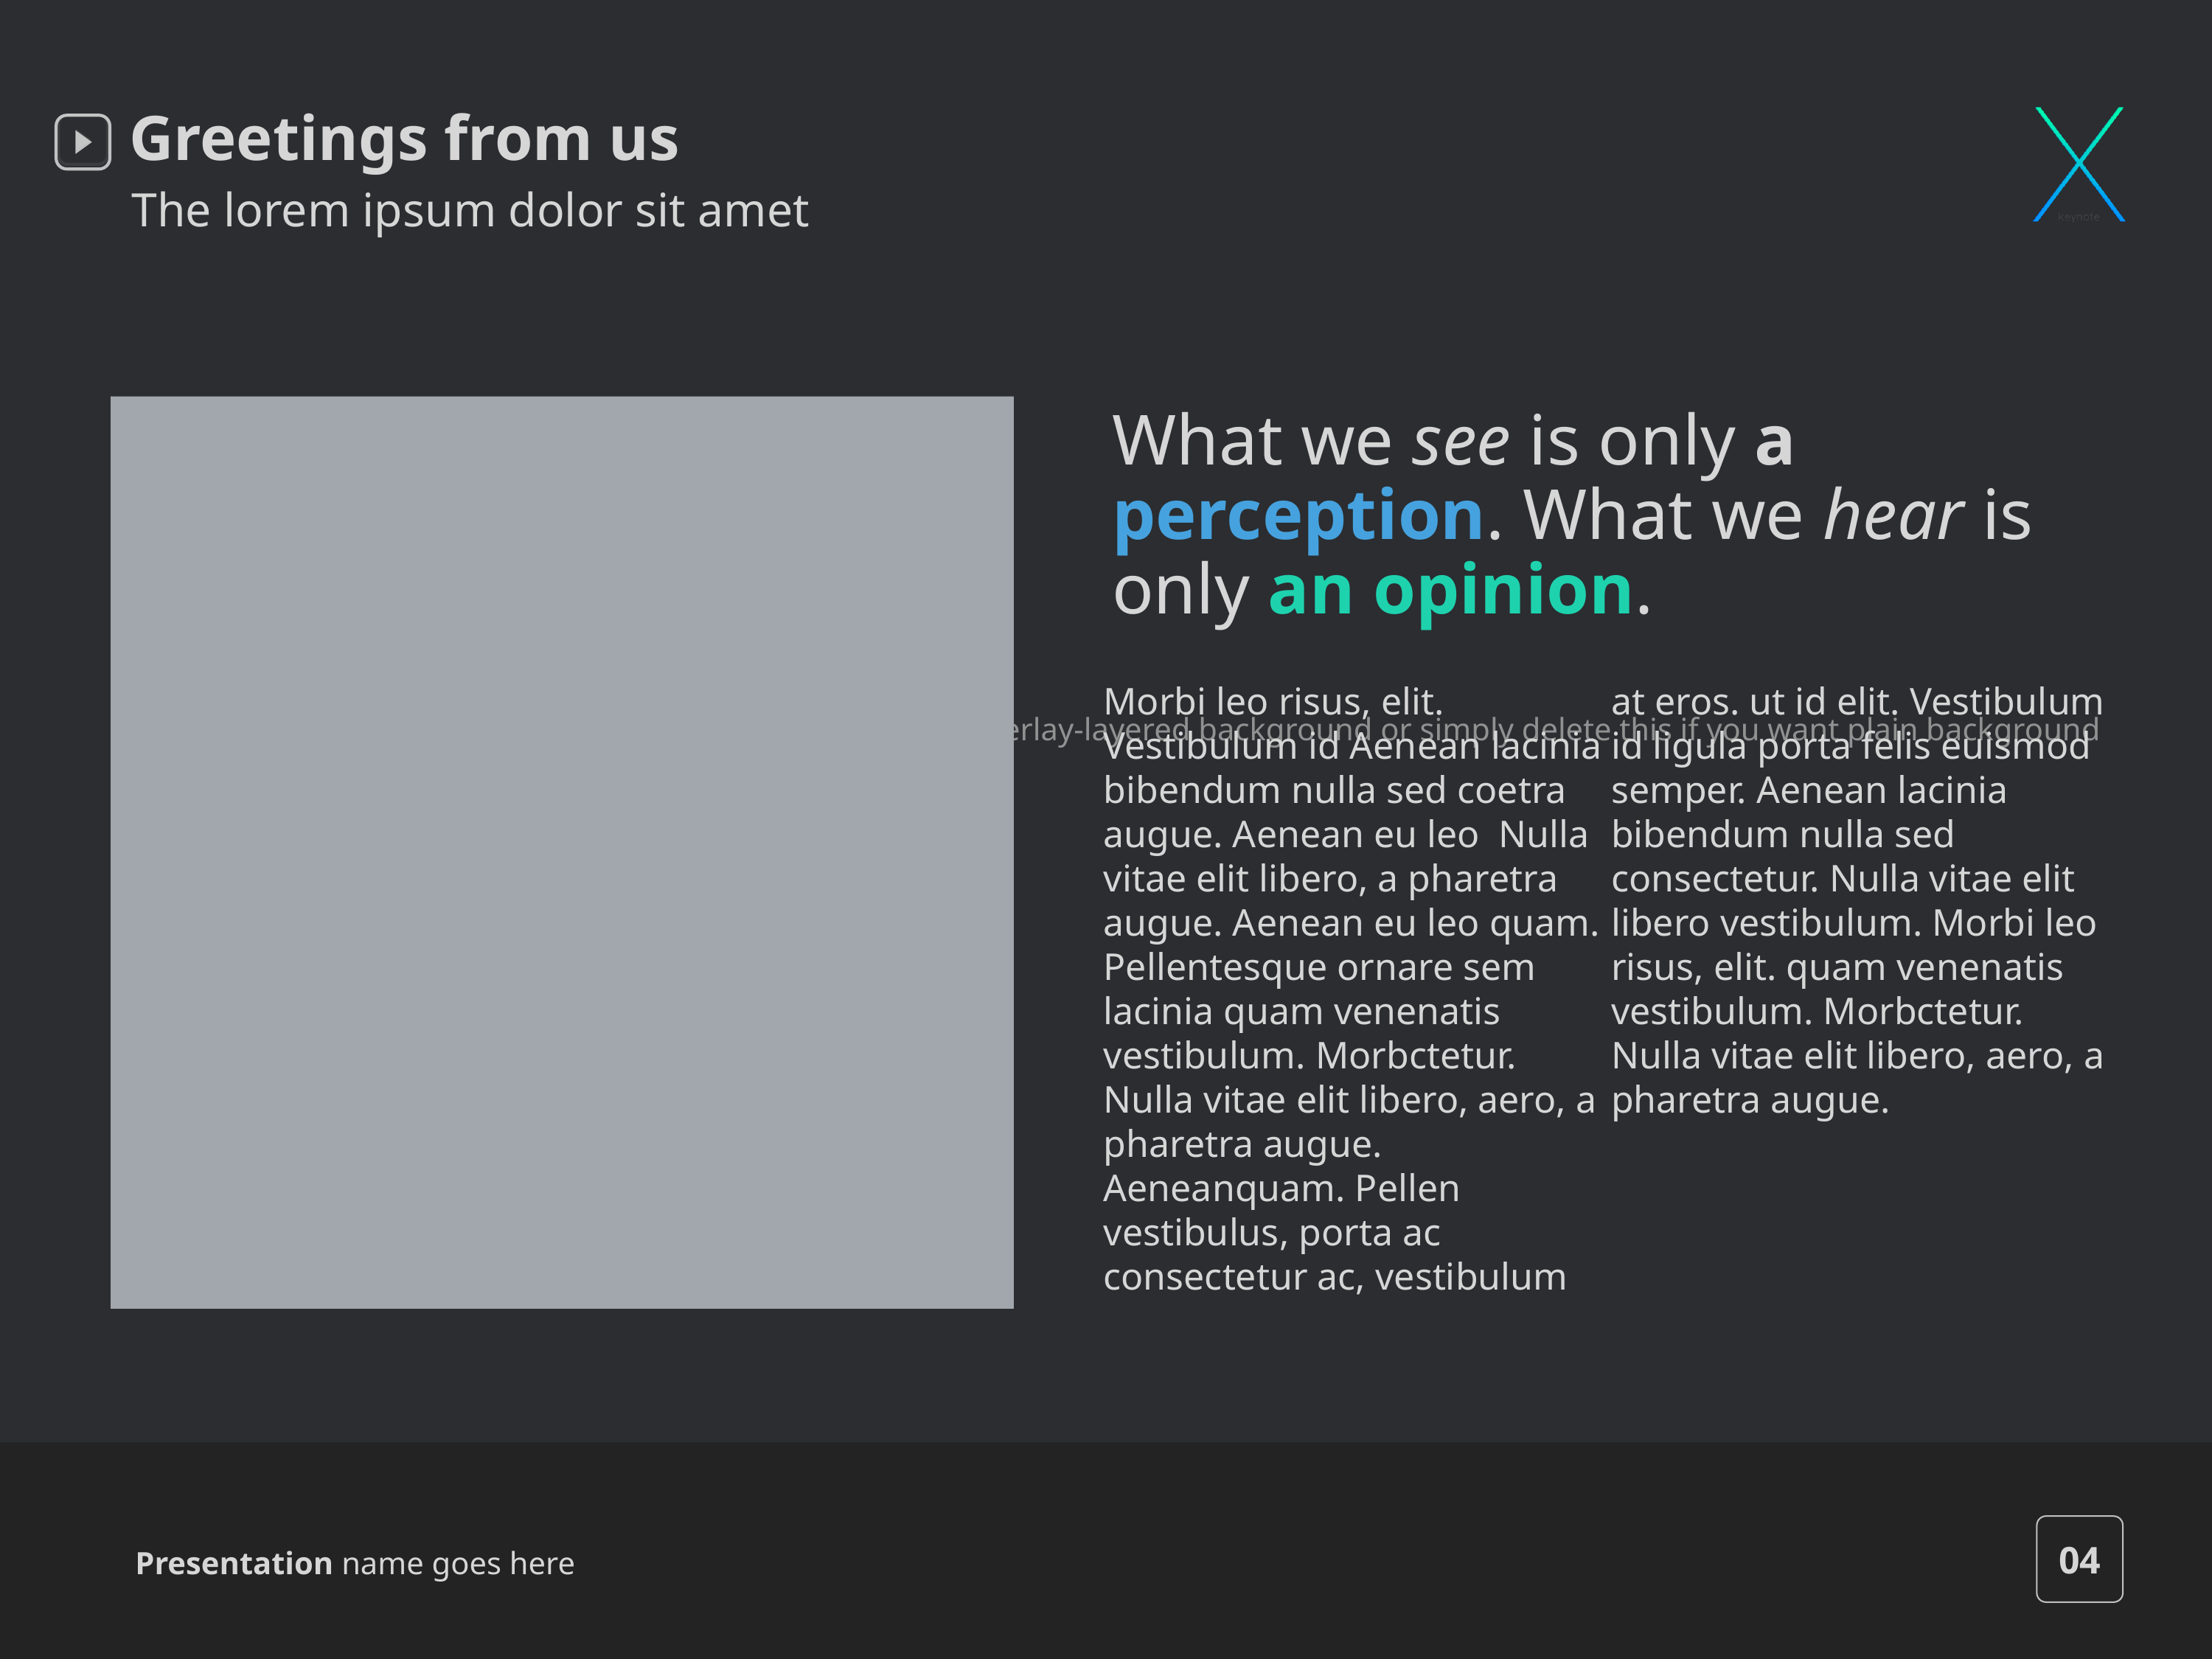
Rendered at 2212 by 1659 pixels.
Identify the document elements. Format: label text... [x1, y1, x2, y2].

text_box What we see is only a perception. What we hear is only an opinion. [1106, 379, 2122, 655]
text_box Morbi leo risus, elit. Vestibulum id Aenean lacinia bibendum nulla sed coetra augue. Aenean eu leo Nulla vitae elit libero, a pharetra augue. Aenean eu leo quam. Pellentesque ornare sem lacinia quam venenatis vestibulum. Morbctetur. Nulla vitae elit libero, aero, a pharetra augue. Aeneanquam. Pellen vestibulus, porta ac consectetur ac, vestibulum at eros. ut id elit. Vestibulum id ligula porta felis euismod semper. Aenean lacinia bibendum nulla sed consectetur. Nulla vitae elit libero vestibulum. Morbi leo risus, elit. quam venenatis vestibulum. Morbctetur. Nulla vitae elit libero, aero, a pharetra augue. [1103, 678, 2119, 1326]
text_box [122, 87, 1807, 246]
text_box 04 [2051, 1527, 2108, 1591]
picture [2032, 107, 2126, 223]
text_box [111, 396, 1014, 1309]
